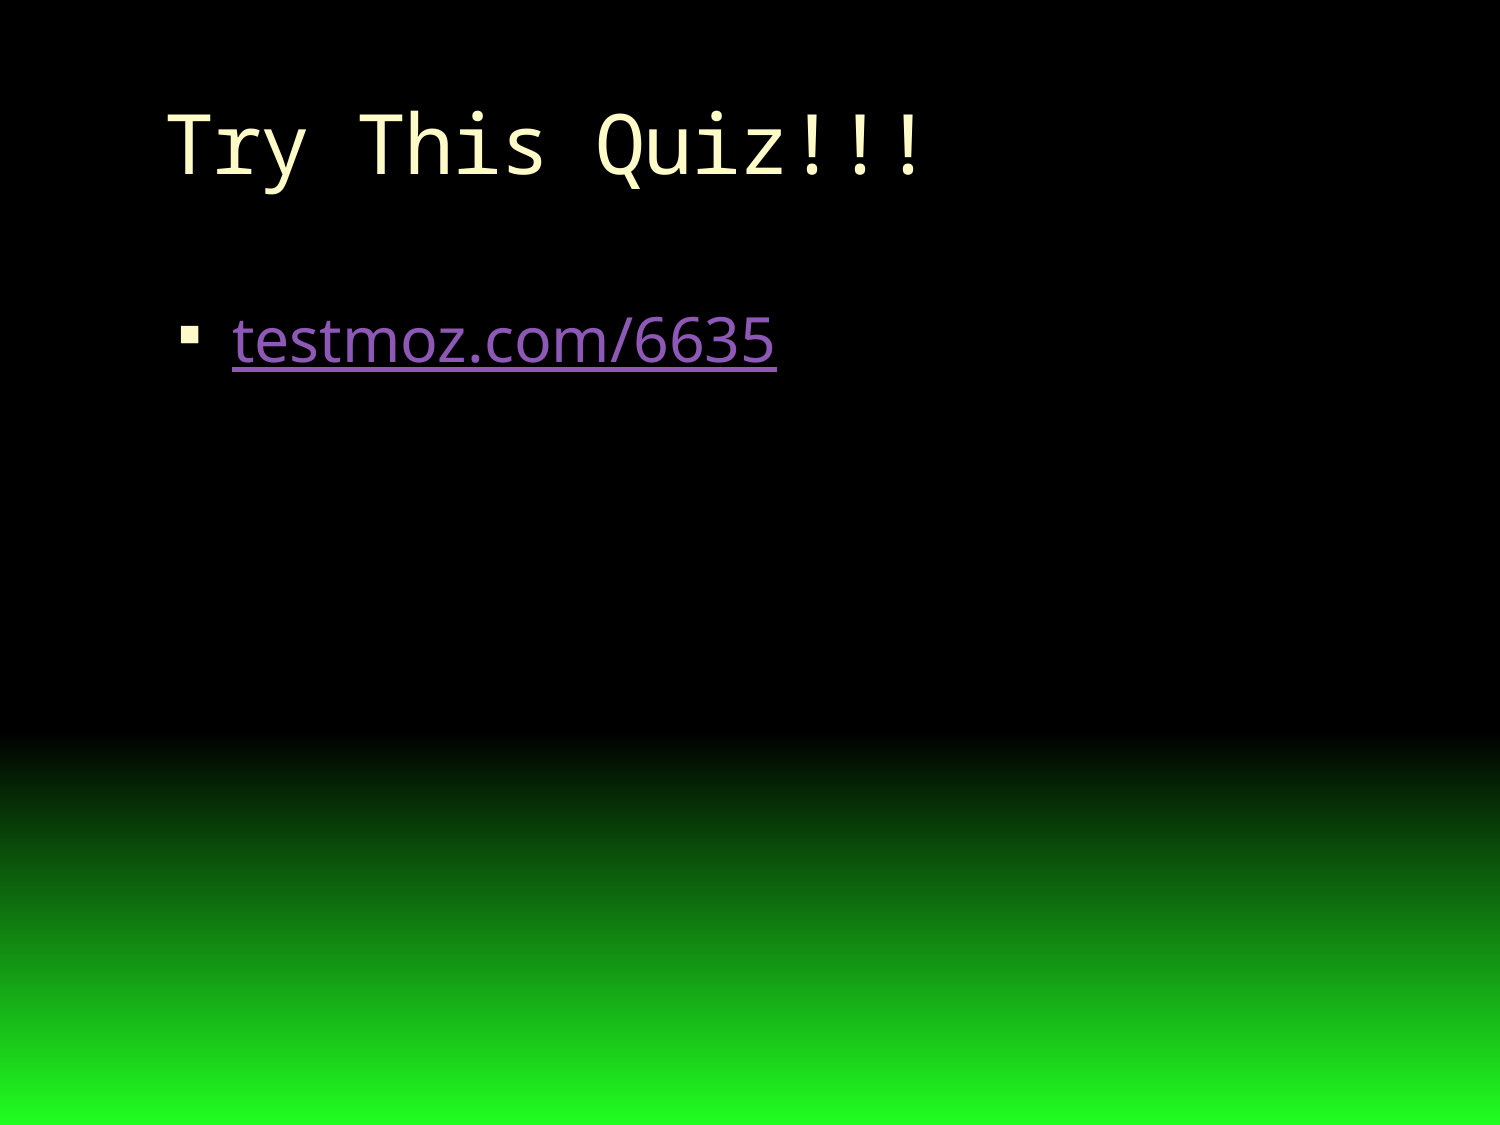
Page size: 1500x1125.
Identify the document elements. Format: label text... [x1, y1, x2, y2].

title Try This Quiz!!! [150, 83, 1425, 234]
list testmoz.com/6635 [150, 292, 1425, 1043]
